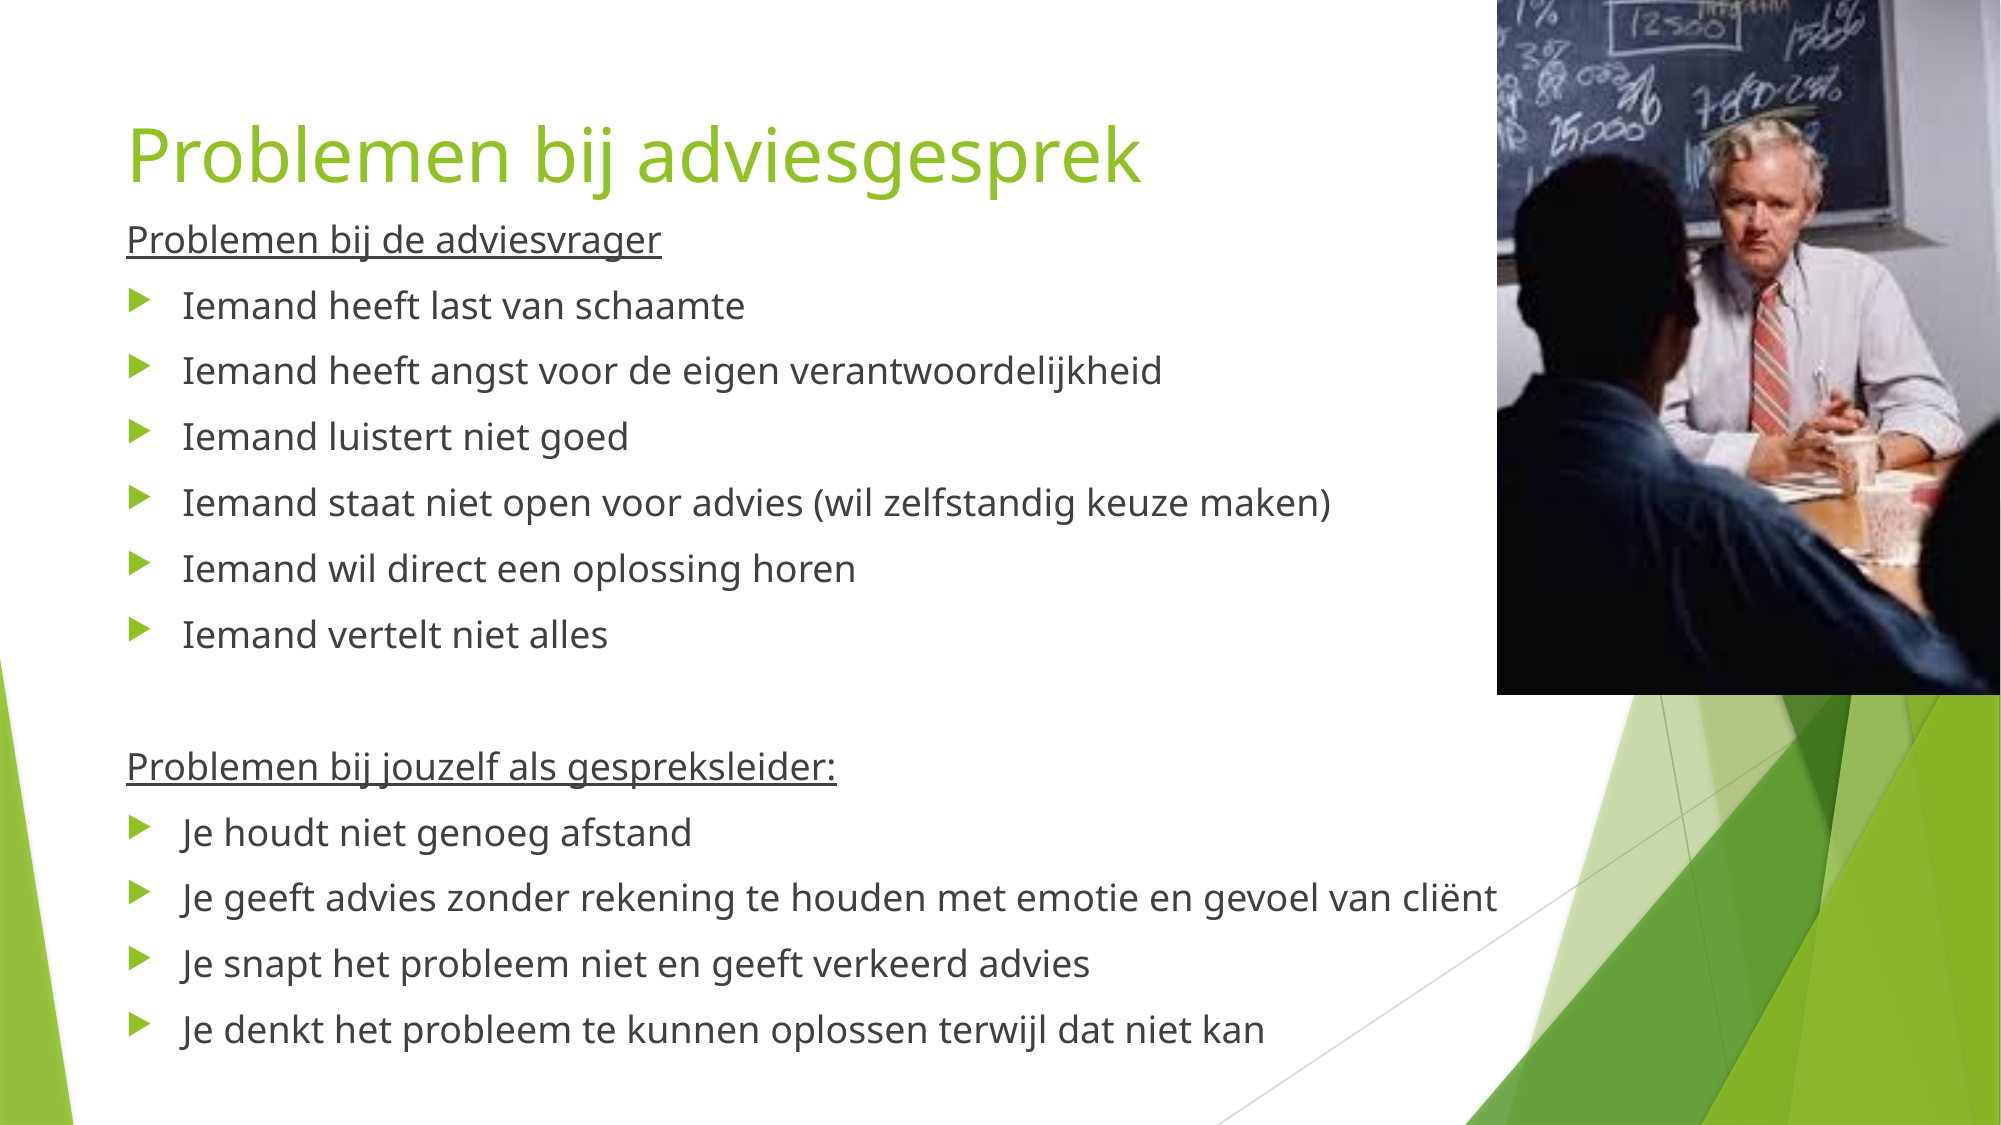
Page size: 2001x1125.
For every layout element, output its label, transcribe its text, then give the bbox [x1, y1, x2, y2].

picture [1497, 0, 2000, 695]
title Problemen bij adviesgesprek [111, 99, 1492, 208]
list Problemen bij de adviesvrager Iemand heeft last van schaamte Iemand heeft angst voor de eigen verantwoordelijkheid Iemand luistert niet goed Iemand staat niet open voor advies (wil zelfstandig keuze maken) Iemand wil direct een oplossing horen Iemand vertelt niet alles Problemen bij jouzelf als gespreksleider: Je houdt niet genoeg afstand Je geeft advies zonder rekening te houden met emotie en gevoel van cliënt Je snapt het probleem niet en geeft verkeerd advies Je denkt het probleem te kunnen oplossen terwijl dat niet kan [111, 208, 1694, 1125]
